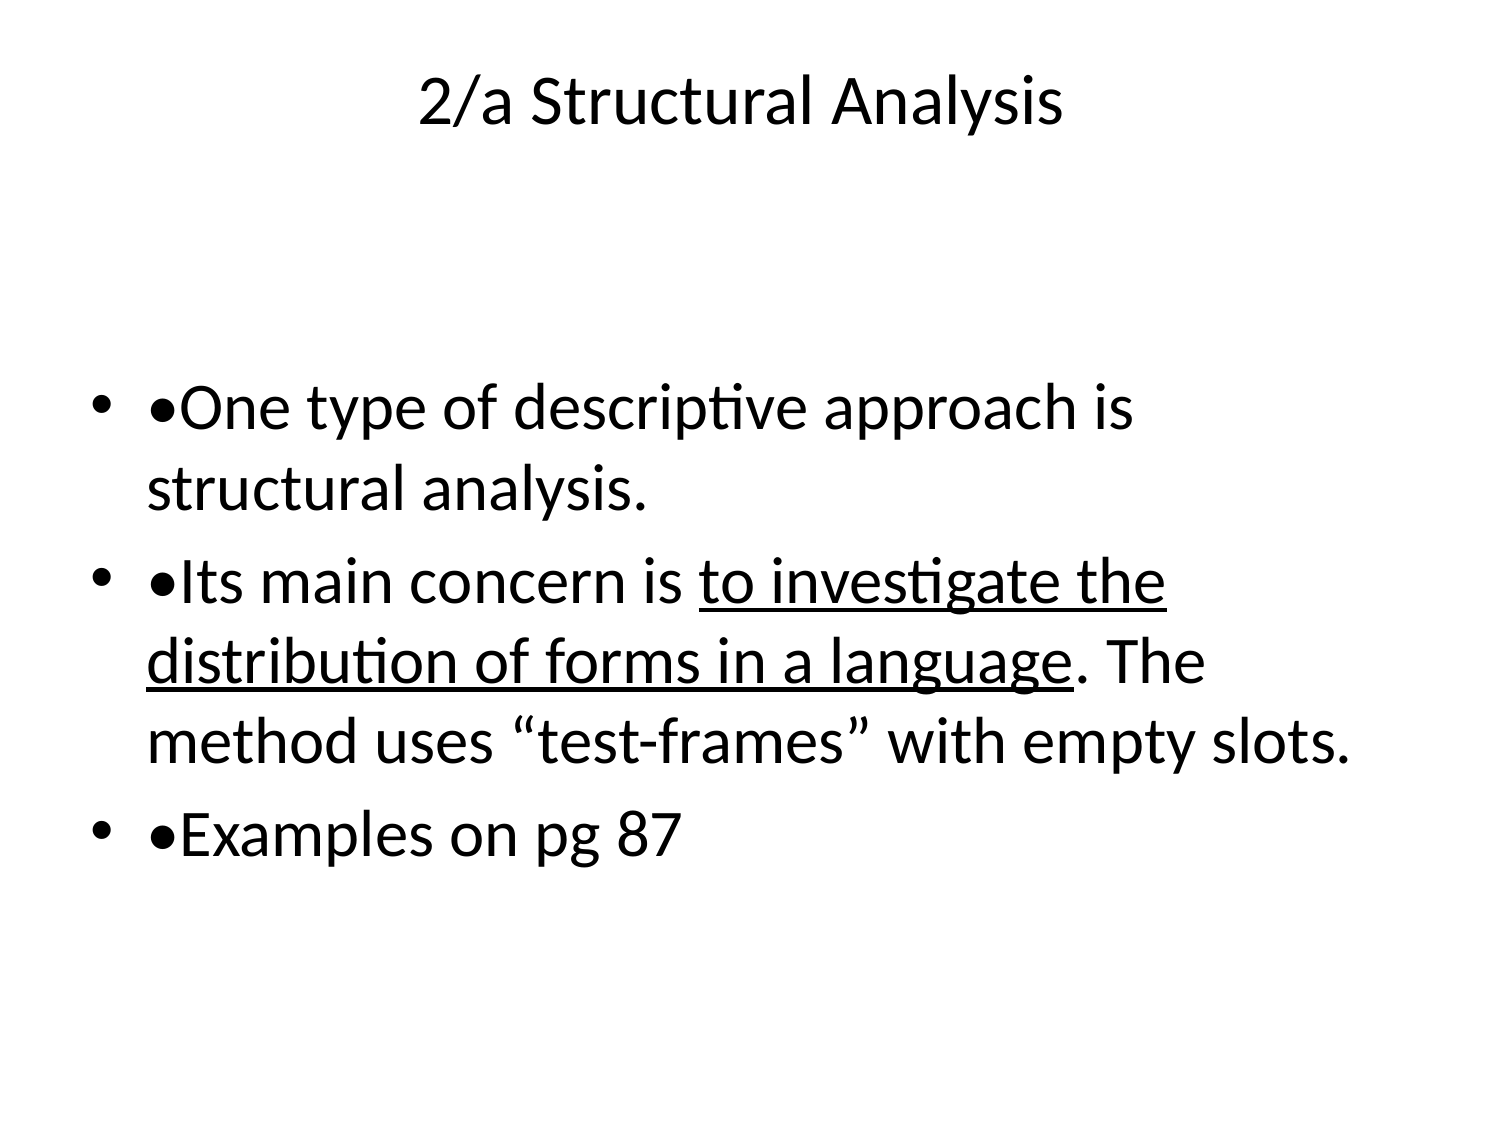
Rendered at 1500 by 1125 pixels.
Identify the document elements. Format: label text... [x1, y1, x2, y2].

list •One type of descriptive approach is structural analysis. •Its main concern is to investigate the distribution of forms in a language. The method uses “test-frames” with empty slots. •Examples on pg 87 [75, 262, 1425, 1005]
title 2/a Structural Analysis [75, 45, 1425, 233]
